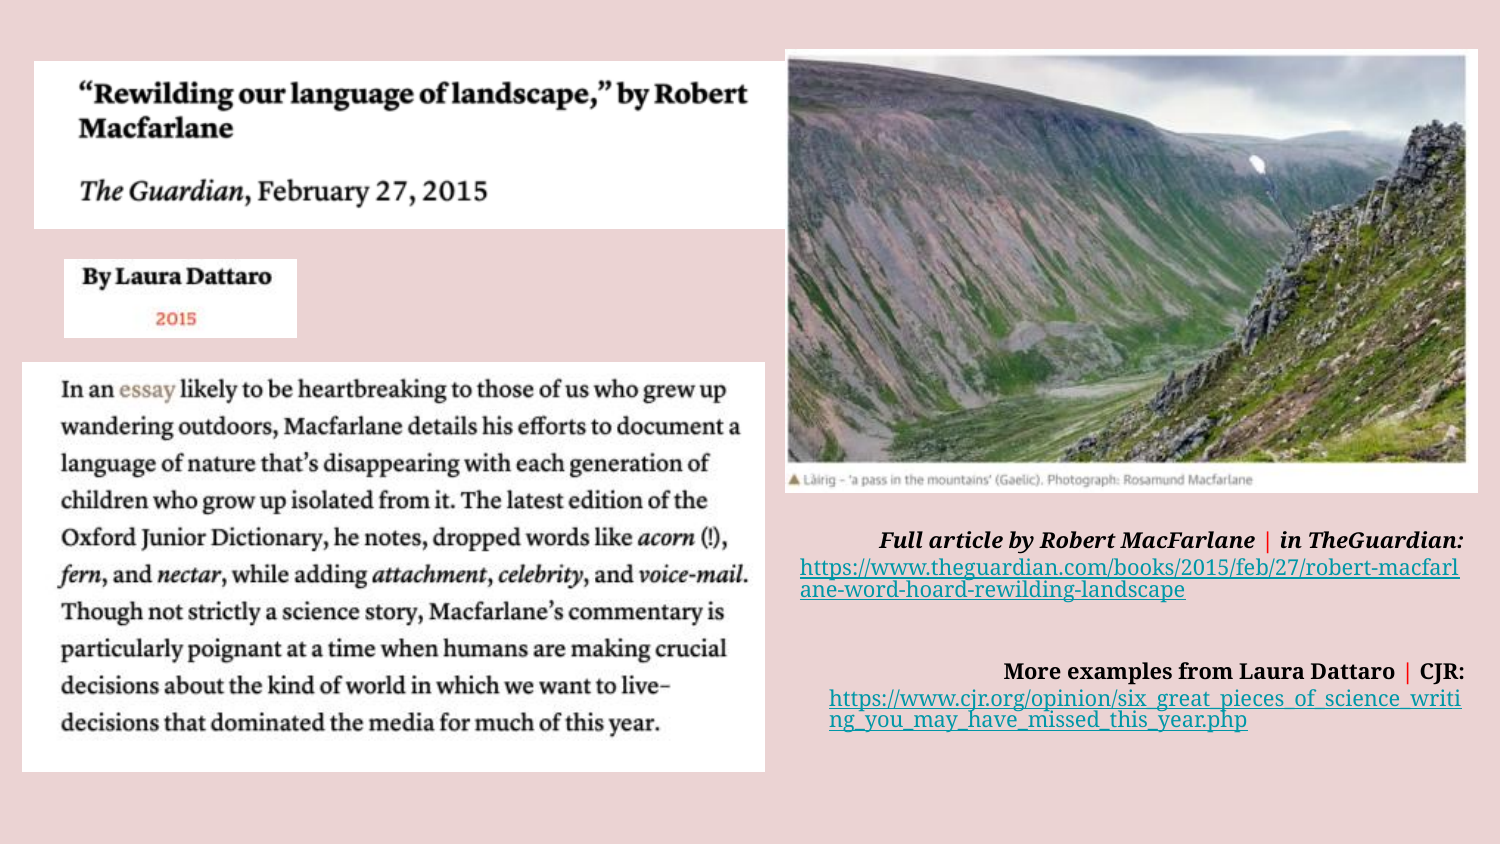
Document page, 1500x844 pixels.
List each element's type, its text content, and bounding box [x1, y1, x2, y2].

text_box Full article by Robert MacFarlane | in TheGuardian: https://www.theguardian.com/books/2015/feb/27/robert-macfarlane-word-hoard-rewilding-landscape [785, 519, 1486, 617]
text_box More examples from Laura Dattaro | CJR: https://www.cjr.org/opinion/six_great_pieces_of_science_writing_you_may_have_missed_this_year.php [814, 650, 1486, 748]
picture [63, 259, 298, 339]
picture [34, 49, 1478, 493]
picture [22, 362, 765, 772]
